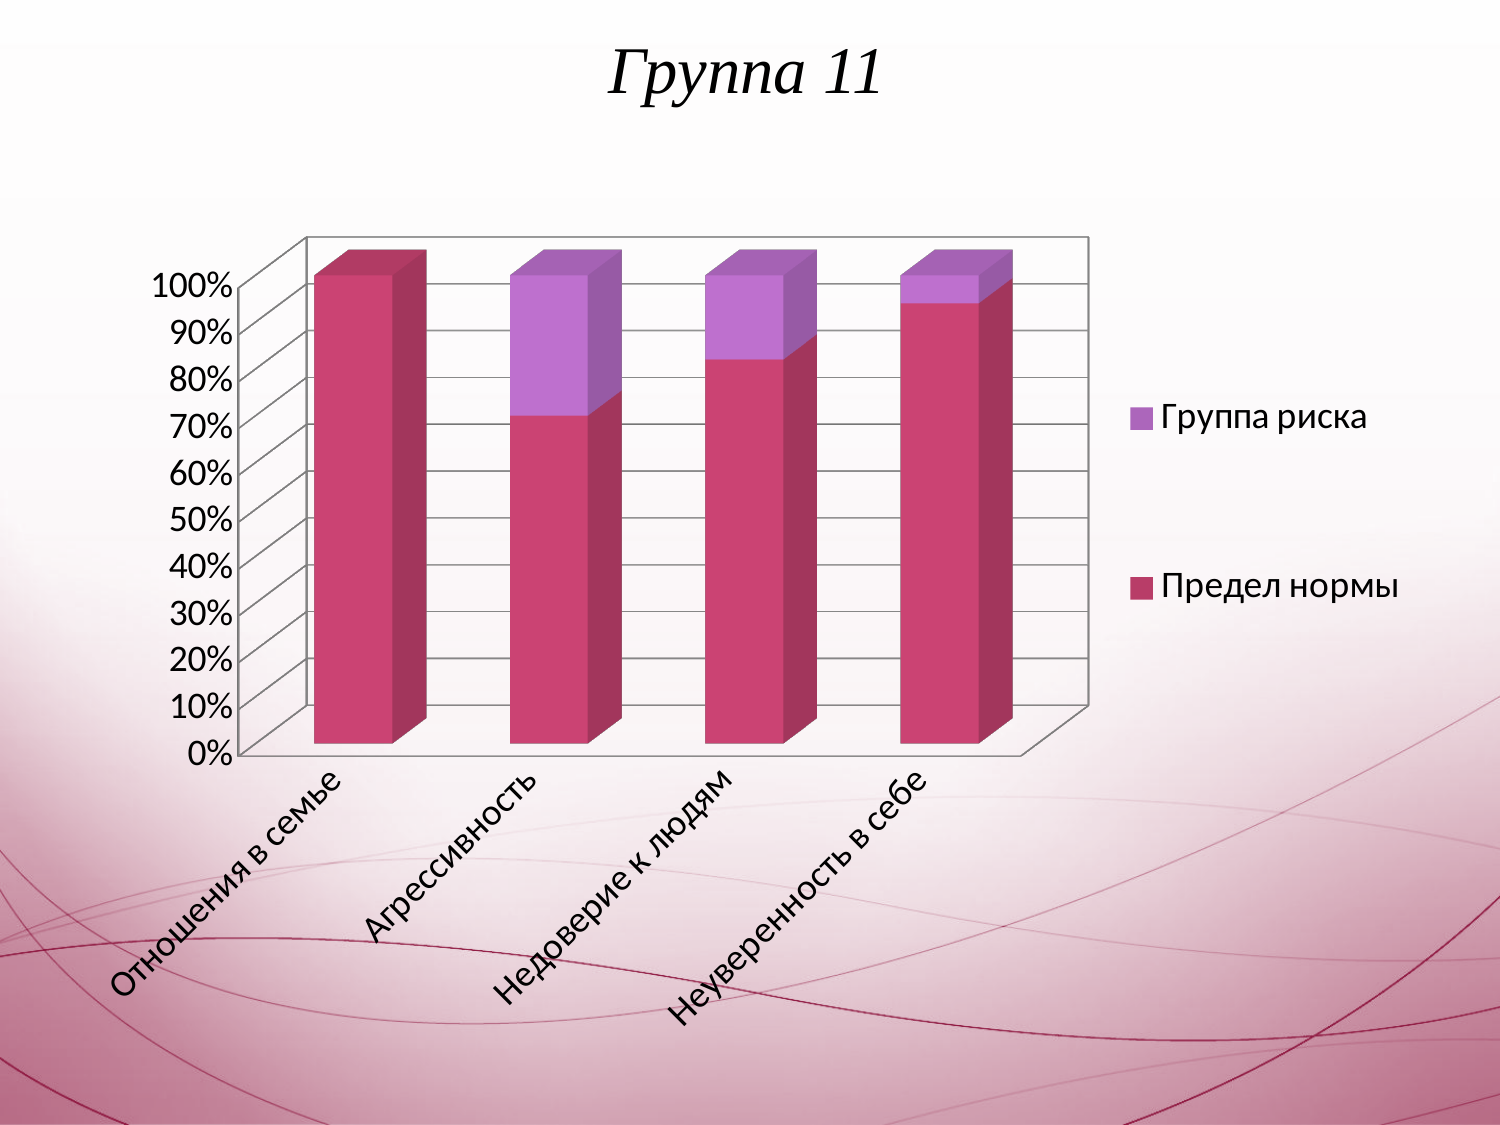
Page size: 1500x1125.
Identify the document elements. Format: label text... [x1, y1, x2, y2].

chart [76, 219, 1424, 1053]
subtitle Группа 11 [76, 19, 1436, 1047]
